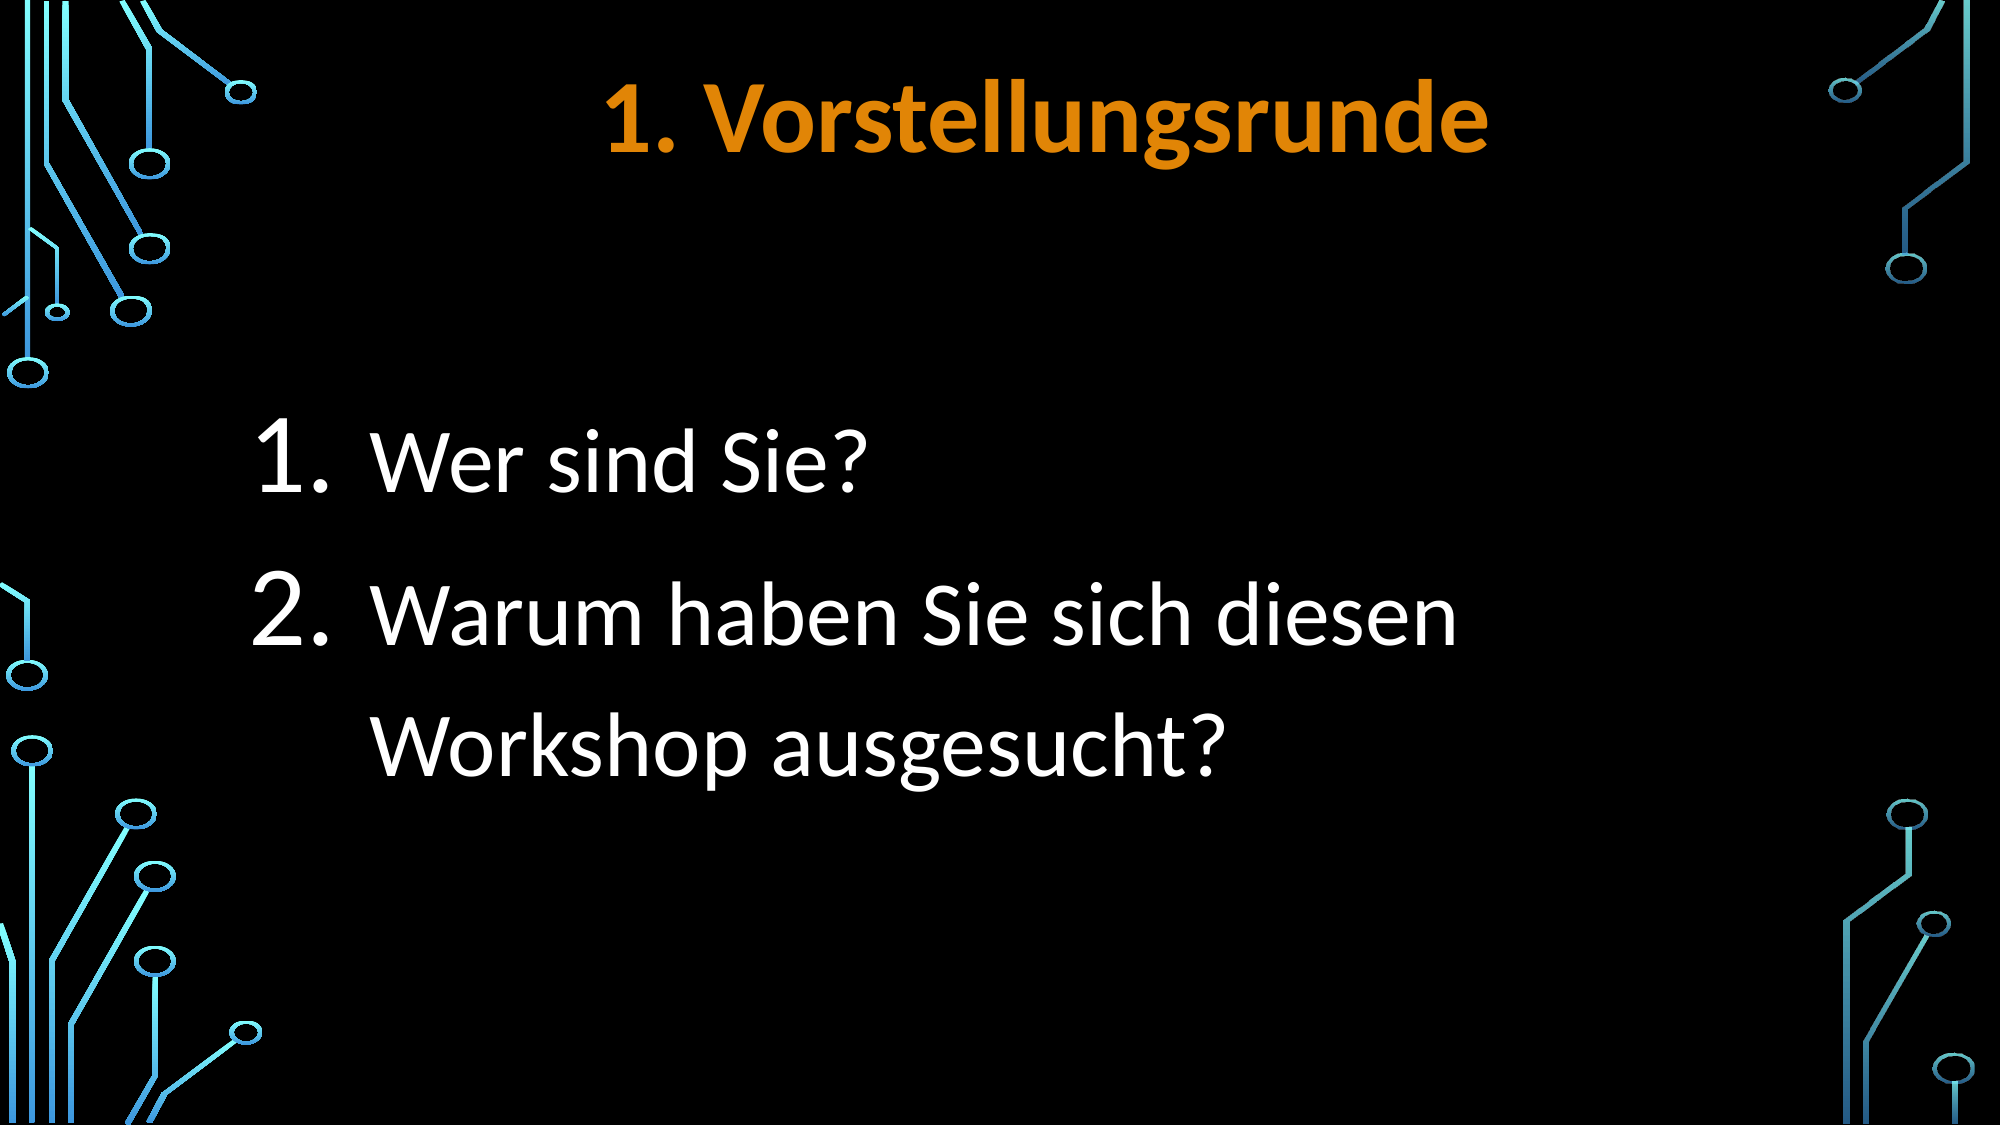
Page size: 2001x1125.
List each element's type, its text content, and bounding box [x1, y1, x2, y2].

title 1. Vorstellungsrunde [233, 0, 1859, 240]
list Wer sind Sie? Warum haben Sie sich diesen Workshop ausgesucht? [233, 240, 1859, 966]
